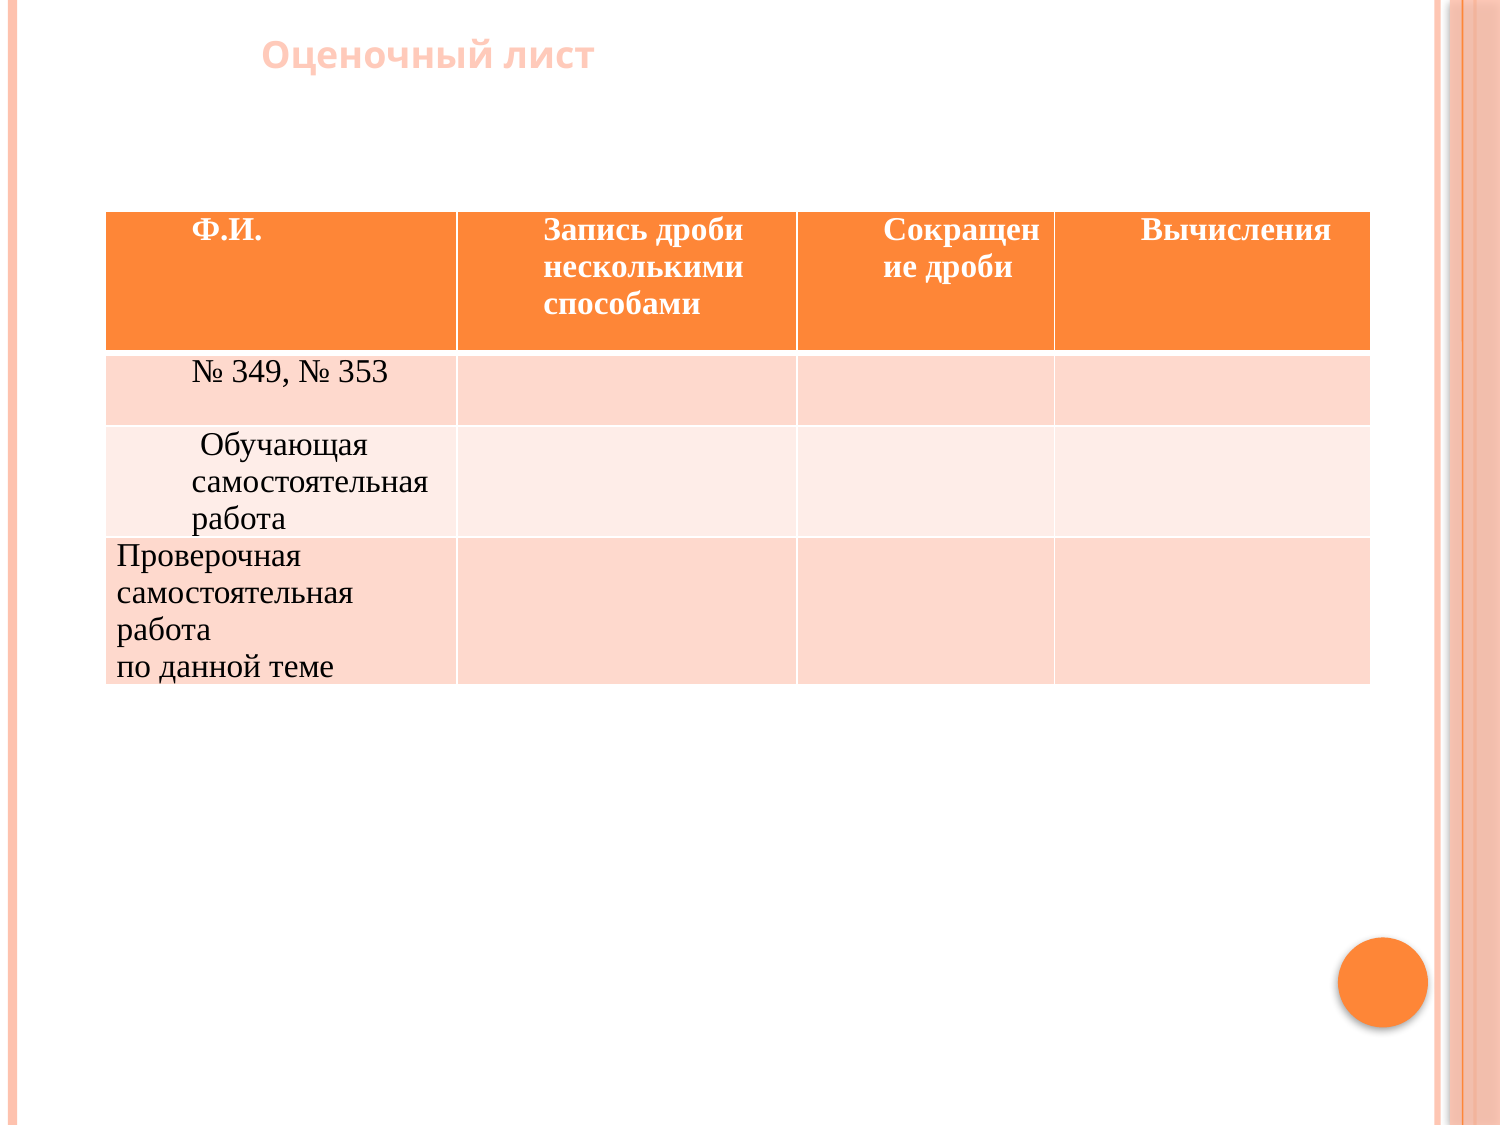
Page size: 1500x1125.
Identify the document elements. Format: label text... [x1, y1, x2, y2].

table_cell Обучающая самостоятельная работа [106, 427, 456, 536]
table_header Сокращение дроби [798, 212, 1054, 350]
table_cell [798, 538, 1054, 684]
table_cell [1055, 538, 1370, 684]
table_header Ф.И. [106, 212, 456, 350]
table_header Запись дроби несколькими способами [458, 212, 796, 350]
table_cell Проверочная самостоятельная работа по данной теме [106, 538, 456, 684]
table_cell [458, 356, 796, 425]
text_box Оценочный лист [246, 23, 1278, 84]
table_cell [1055, 427, 1370, 536]
table_cell [458, 538, 796, 684]
table_cell [458, 427, 796, 536]
table_cell [798, 427, 1054, 536]
table_cell № 349, № 353 [106, 356, 456, 425]
table_cell [798, 356, 1054, 425]
table_header Вычисления [1055, 212, 1370, 350]
table_cell [1055, 356, 1370, 425]
